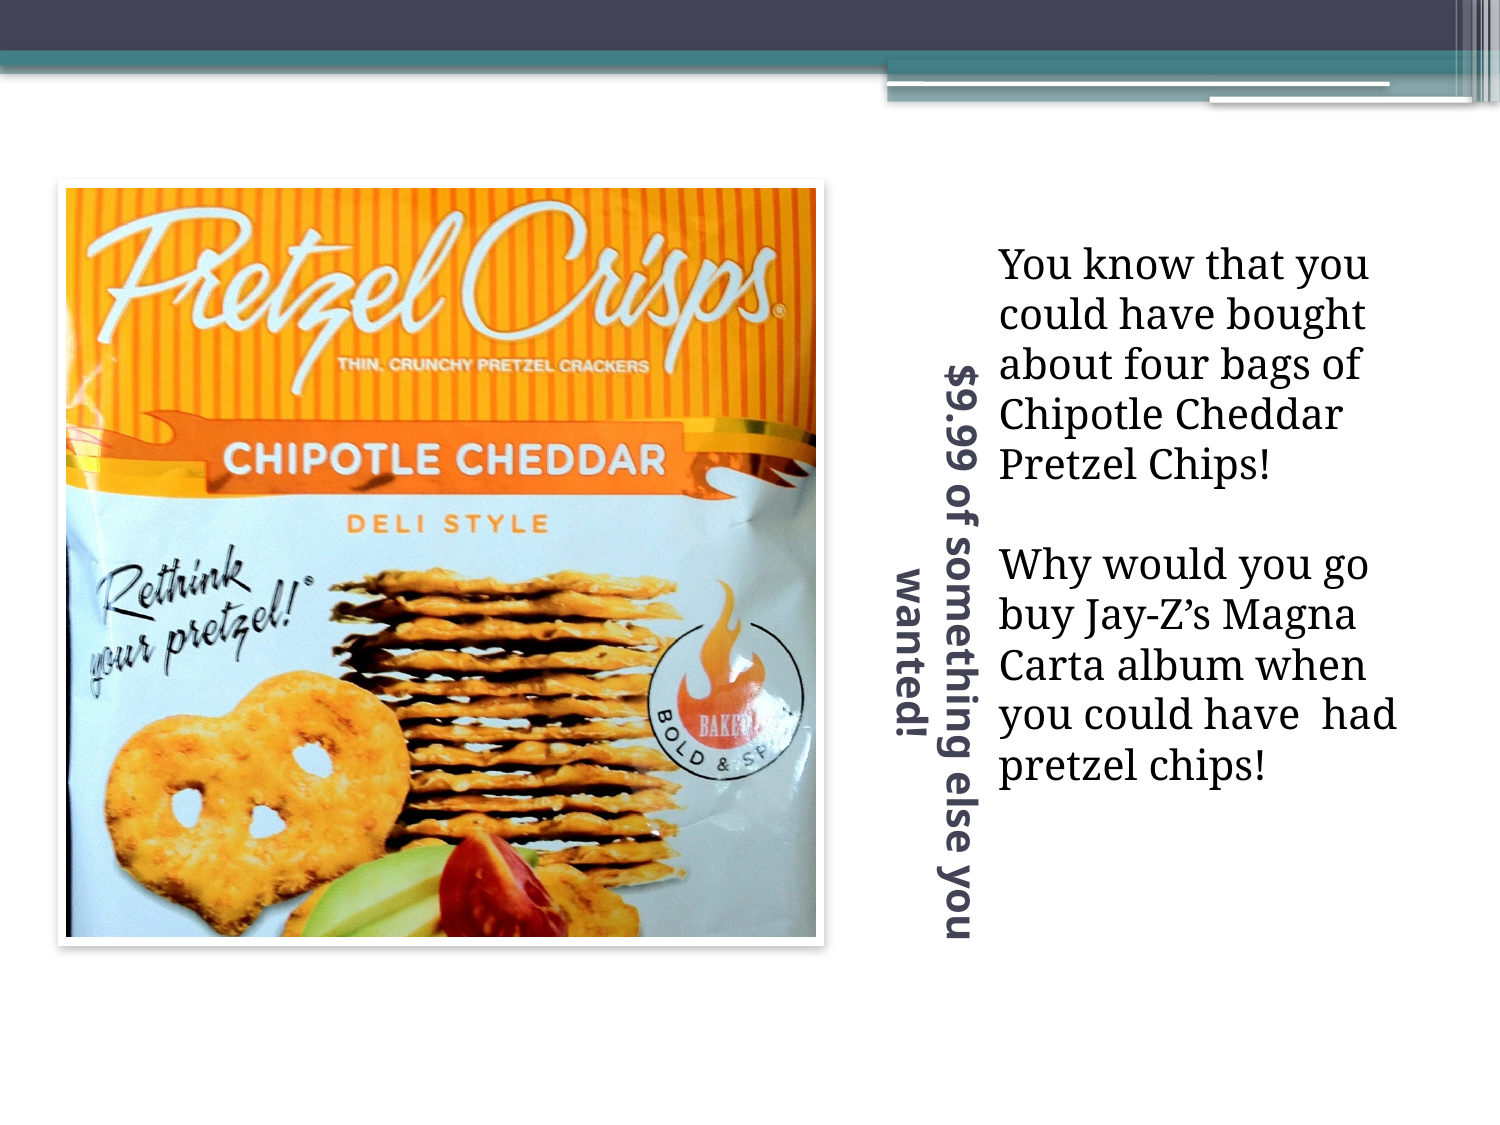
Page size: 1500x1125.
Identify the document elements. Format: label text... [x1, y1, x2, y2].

title $9.99 of something else you wanted! [892, 181, 989, 950]
list You know that you could have bought about four bags of Chipotle Cheddar Pretzel Chips! Why would you go buy Jay-Z’s Magna Carta album when you could have had pretzel chips! [998, 237, 1424, 950]
picture [65, 187, 817, 938]
